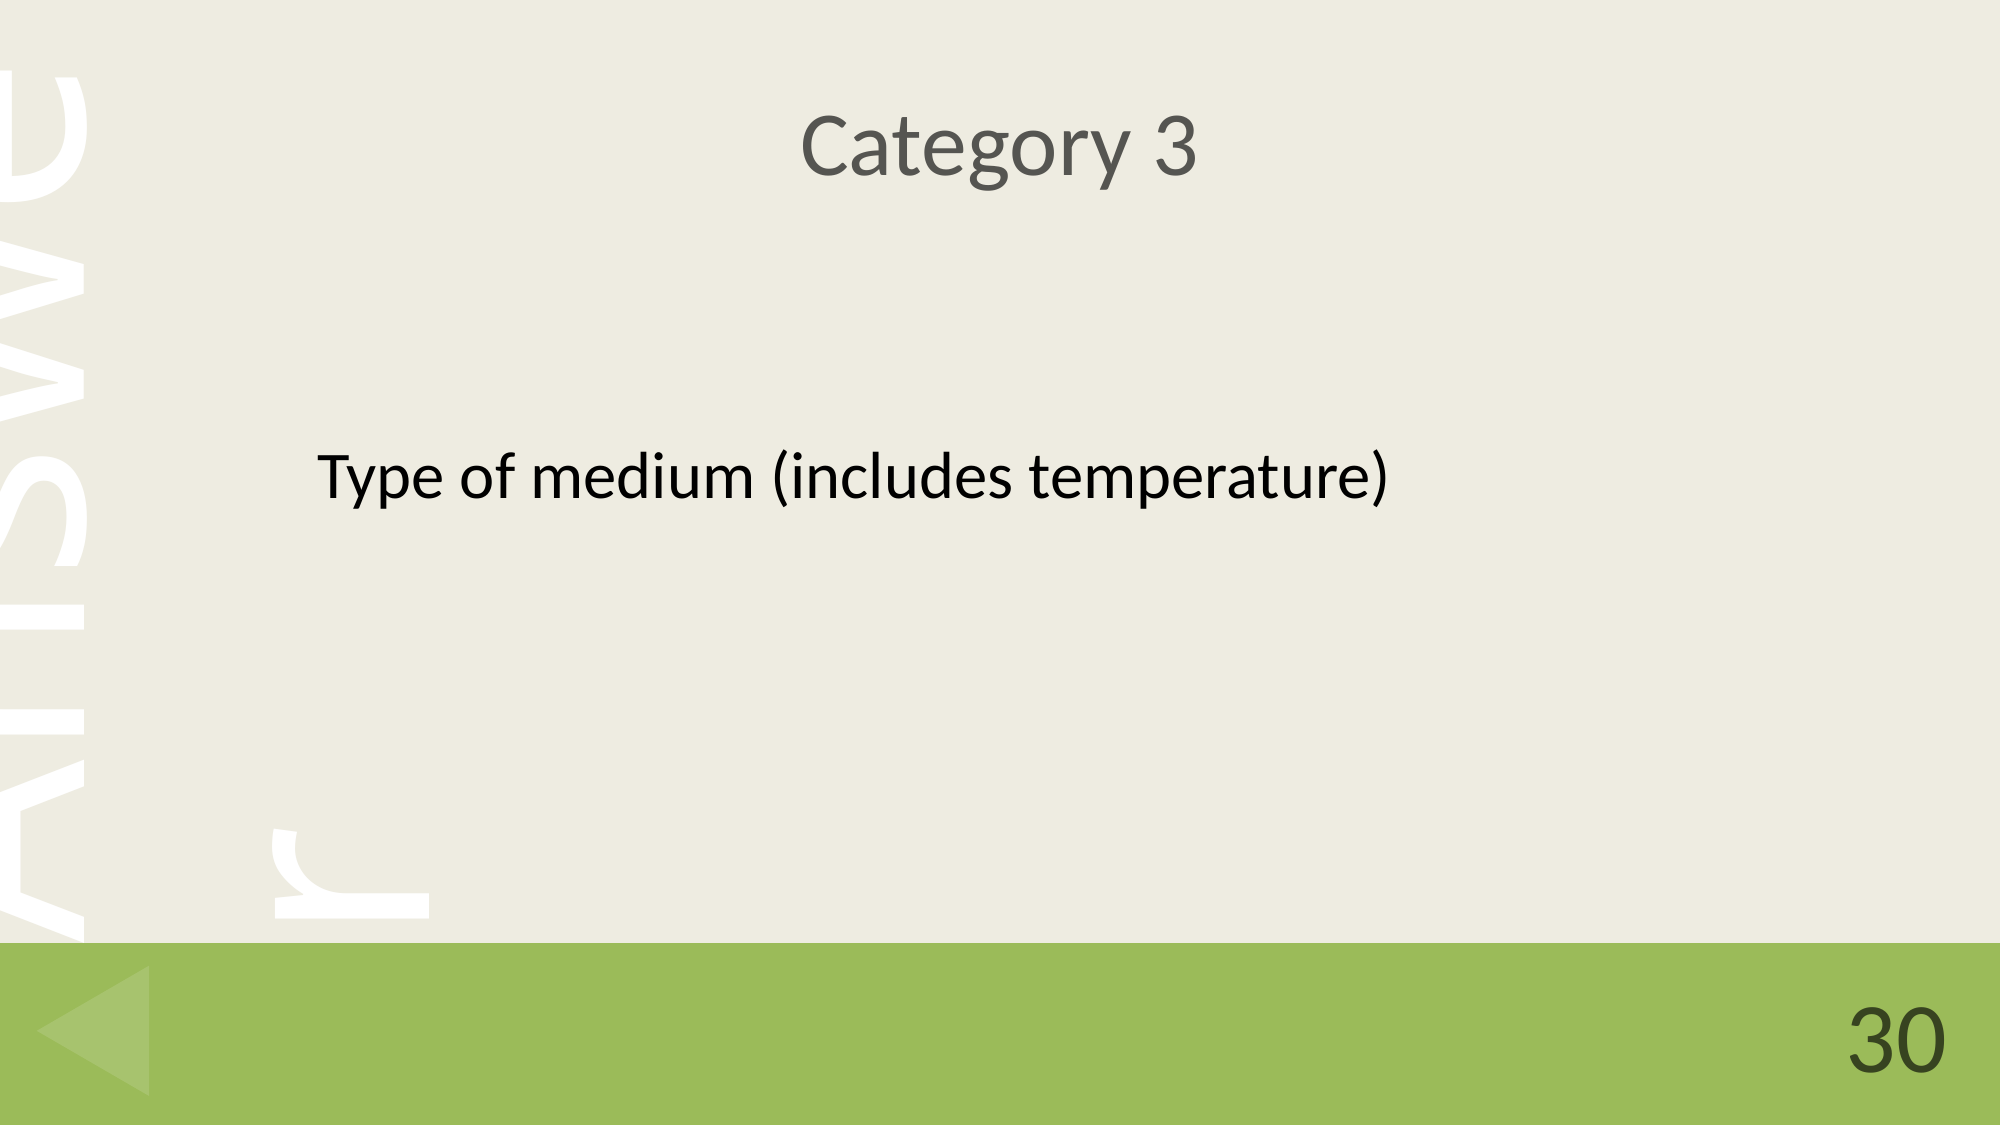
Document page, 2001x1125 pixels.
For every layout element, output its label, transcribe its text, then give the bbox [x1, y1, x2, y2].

list 30 [1494, 967, 1963, 1097]
list Type of medium (includes temperature) [302, 307, 1760, 636]
title Category 3 [99, 45, 1900, 233]
